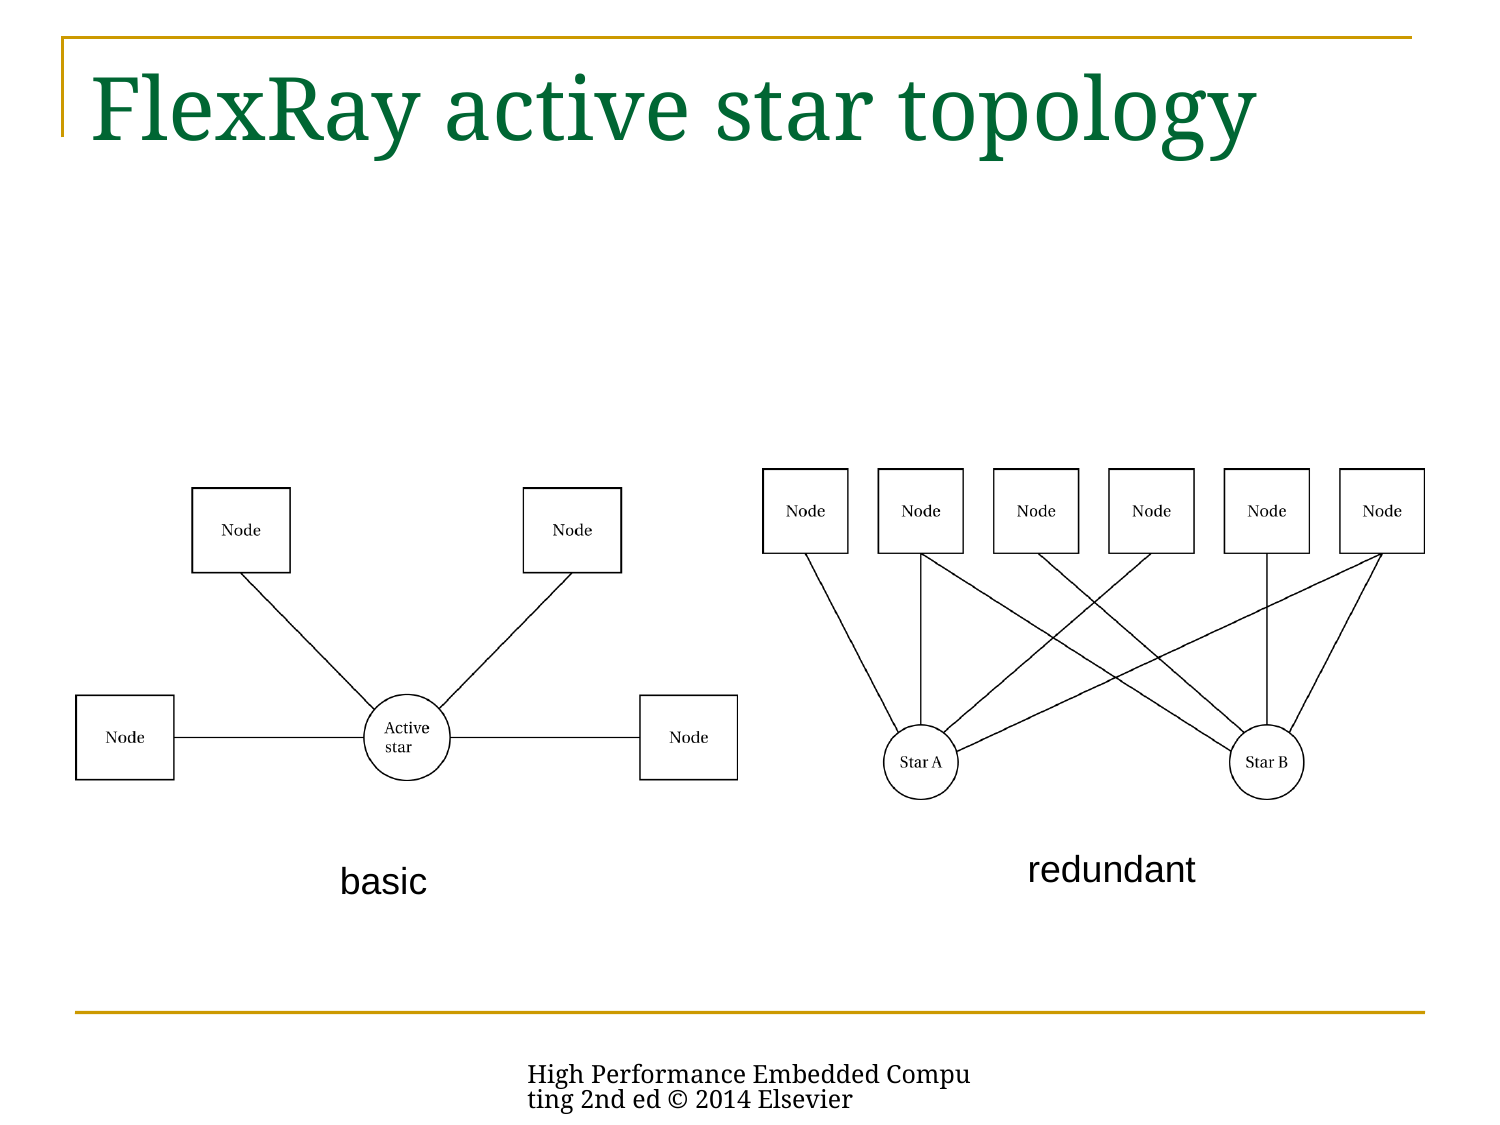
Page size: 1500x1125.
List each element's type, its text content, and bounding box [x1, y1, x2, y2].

title FlexRay active star topology [75, 45, 1425, 233]
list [762, 468, 1426, 800]
text_box redundant [1012, 837, 1211, 898]
footer High Performance Embedded Computing 2nd ed © 2014 Elsevier [512, 1025, 988, 1100]
text_box basic [325, 849, 443, 910]
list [74, 486, 738, 781]
